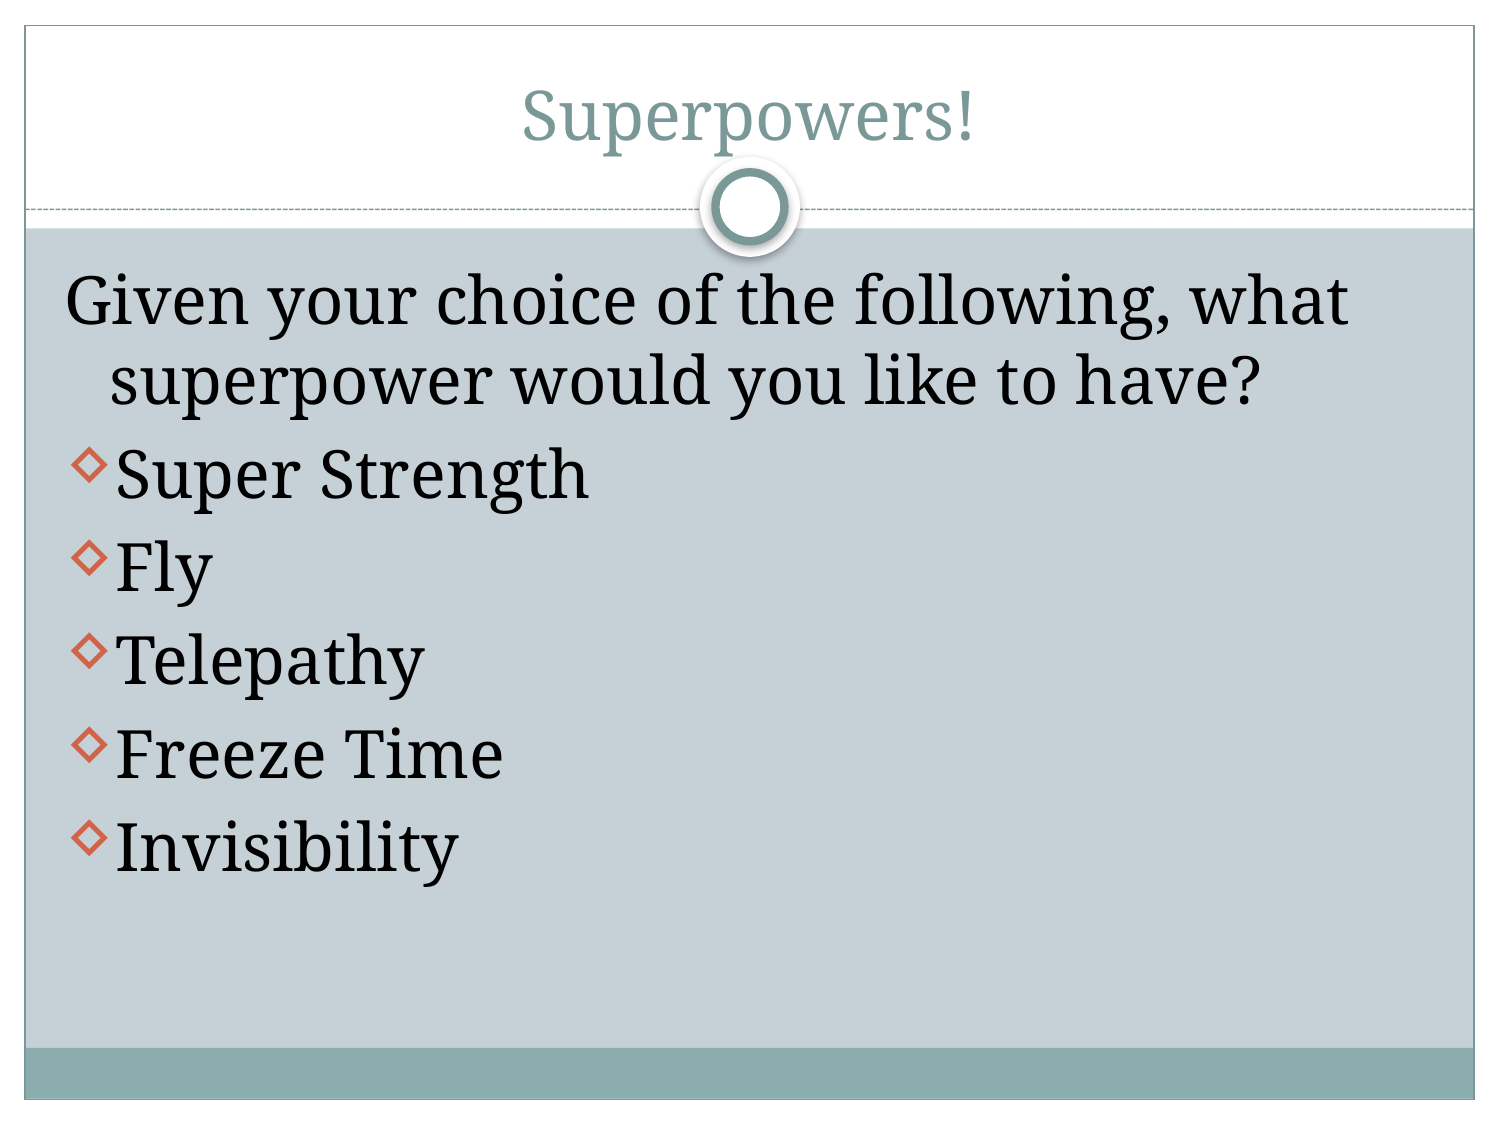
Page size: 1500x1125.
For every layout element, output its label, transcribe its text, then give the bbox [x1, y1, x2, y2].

list Given your choice of the following, what superpower would you like to have? Super Strength Fly Telepathy Freeze Time Invisibility [49, 250, 1445, 1001]
title Superpowers! [49, 37, 1450, 162]
